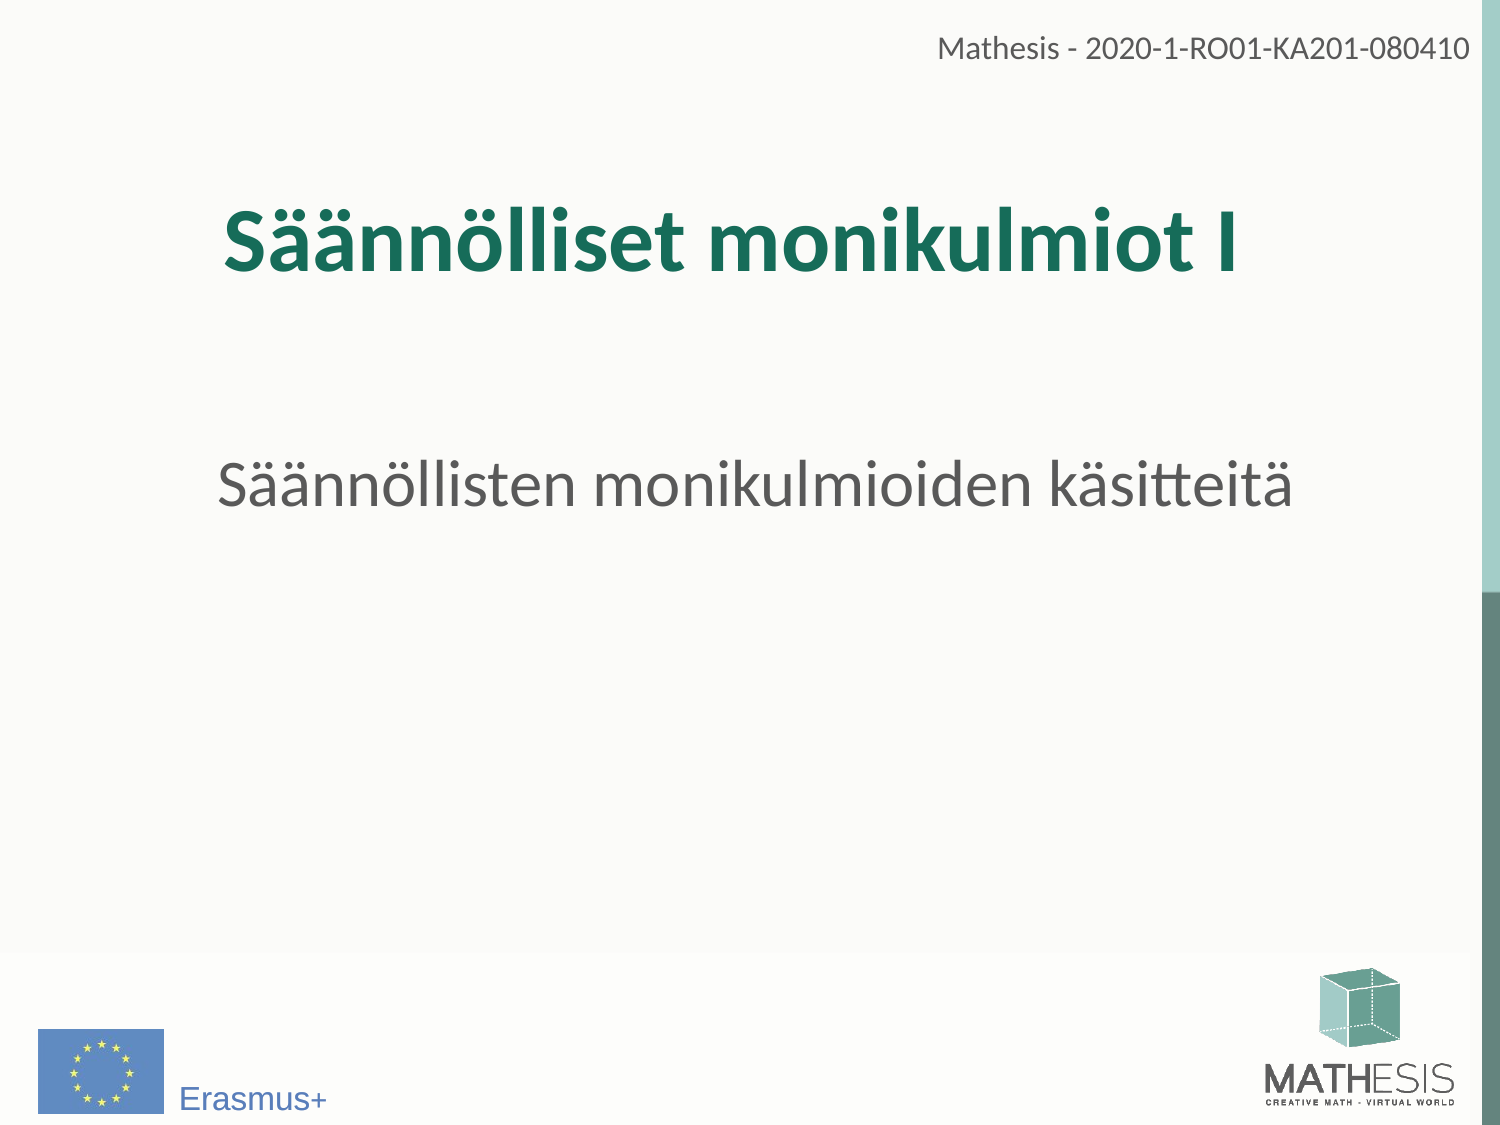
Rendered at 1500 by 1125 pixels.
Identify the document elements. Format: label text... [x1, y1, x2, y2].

subtitle Säännöllisten monikulmioiden käsitteitä [53, 432, 1459, 721]
title Säännölliset monikulmiot I [53, 172, 1412, 414]
